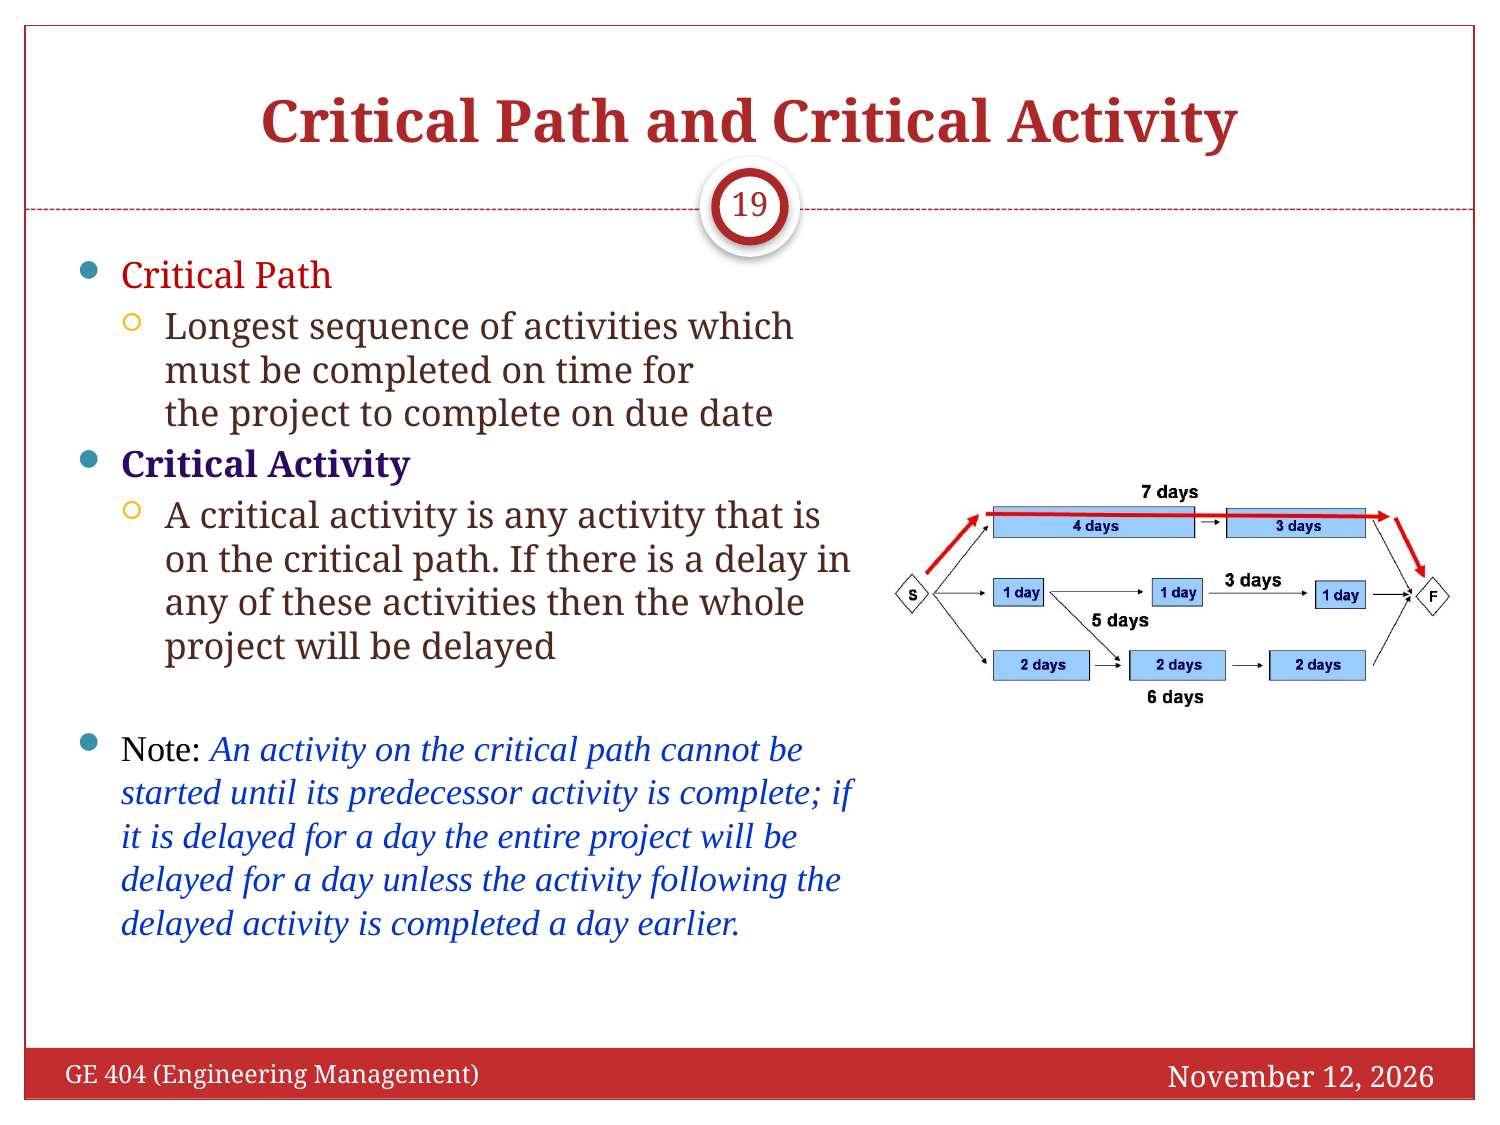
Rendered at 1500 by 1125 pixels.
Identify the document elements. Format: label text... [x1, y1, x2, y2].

list Critical Path Longest sequence of activities which must be completed on time for the project to complete on due date Critical Activity A critical activity is any activity that is on the critical path. If there is a delay in any of these activities then the whole project will be delayed Note: An activity on the critical path cannot be started until its predecessor activity is complete; if it is delayed for a day the entire project will be delayed for a day unless the activity following the delayed activity is completed a day earlier. [62, 245, 876, 996]
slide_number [950, 1050, 1450, 1111]
slide_number 19 [712, 169, 788, 243]
title Critical Path and Critical Activity [49, 37, 1450, 162]
footer GE 404 (Engineering Management) [50, 1051, 638, 1112]
picture [893, 474, 1450, 711]
